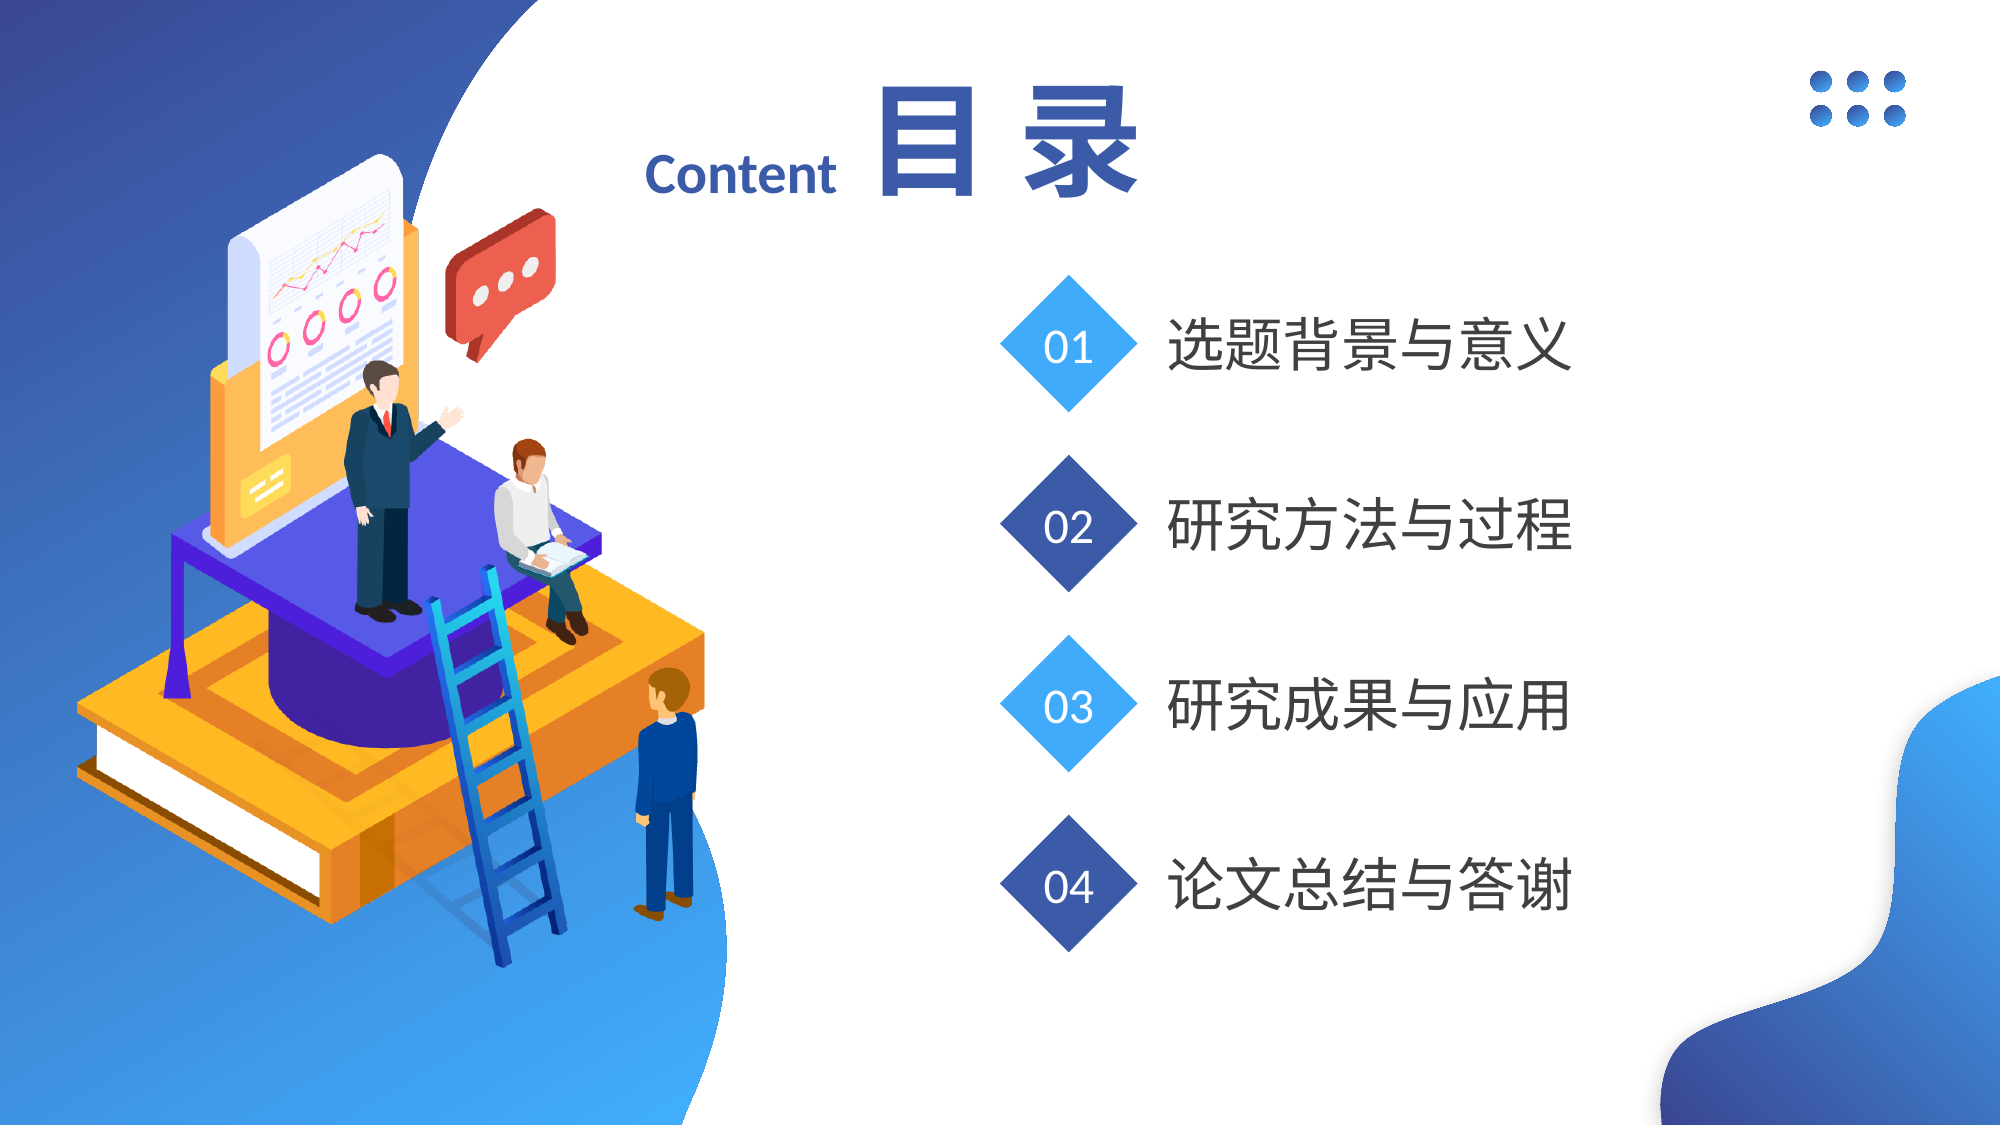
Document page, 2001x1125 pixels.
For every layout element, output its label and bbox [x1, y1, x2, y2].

text_box [999, 814, 1606, 953]
picture [28, 121, 777, 1004]
text_box [1810, 70, 1906, 127]
text_box [0, 0, 722, 1125]
text_box [1660, 676, 2000, 1125]
text_box [603, 54, 1192, 222]
text_box [999, 274, 1606, 413]
text_box [999, 454, 1606, 593]
text_box [999, 634, 1606, 773]
